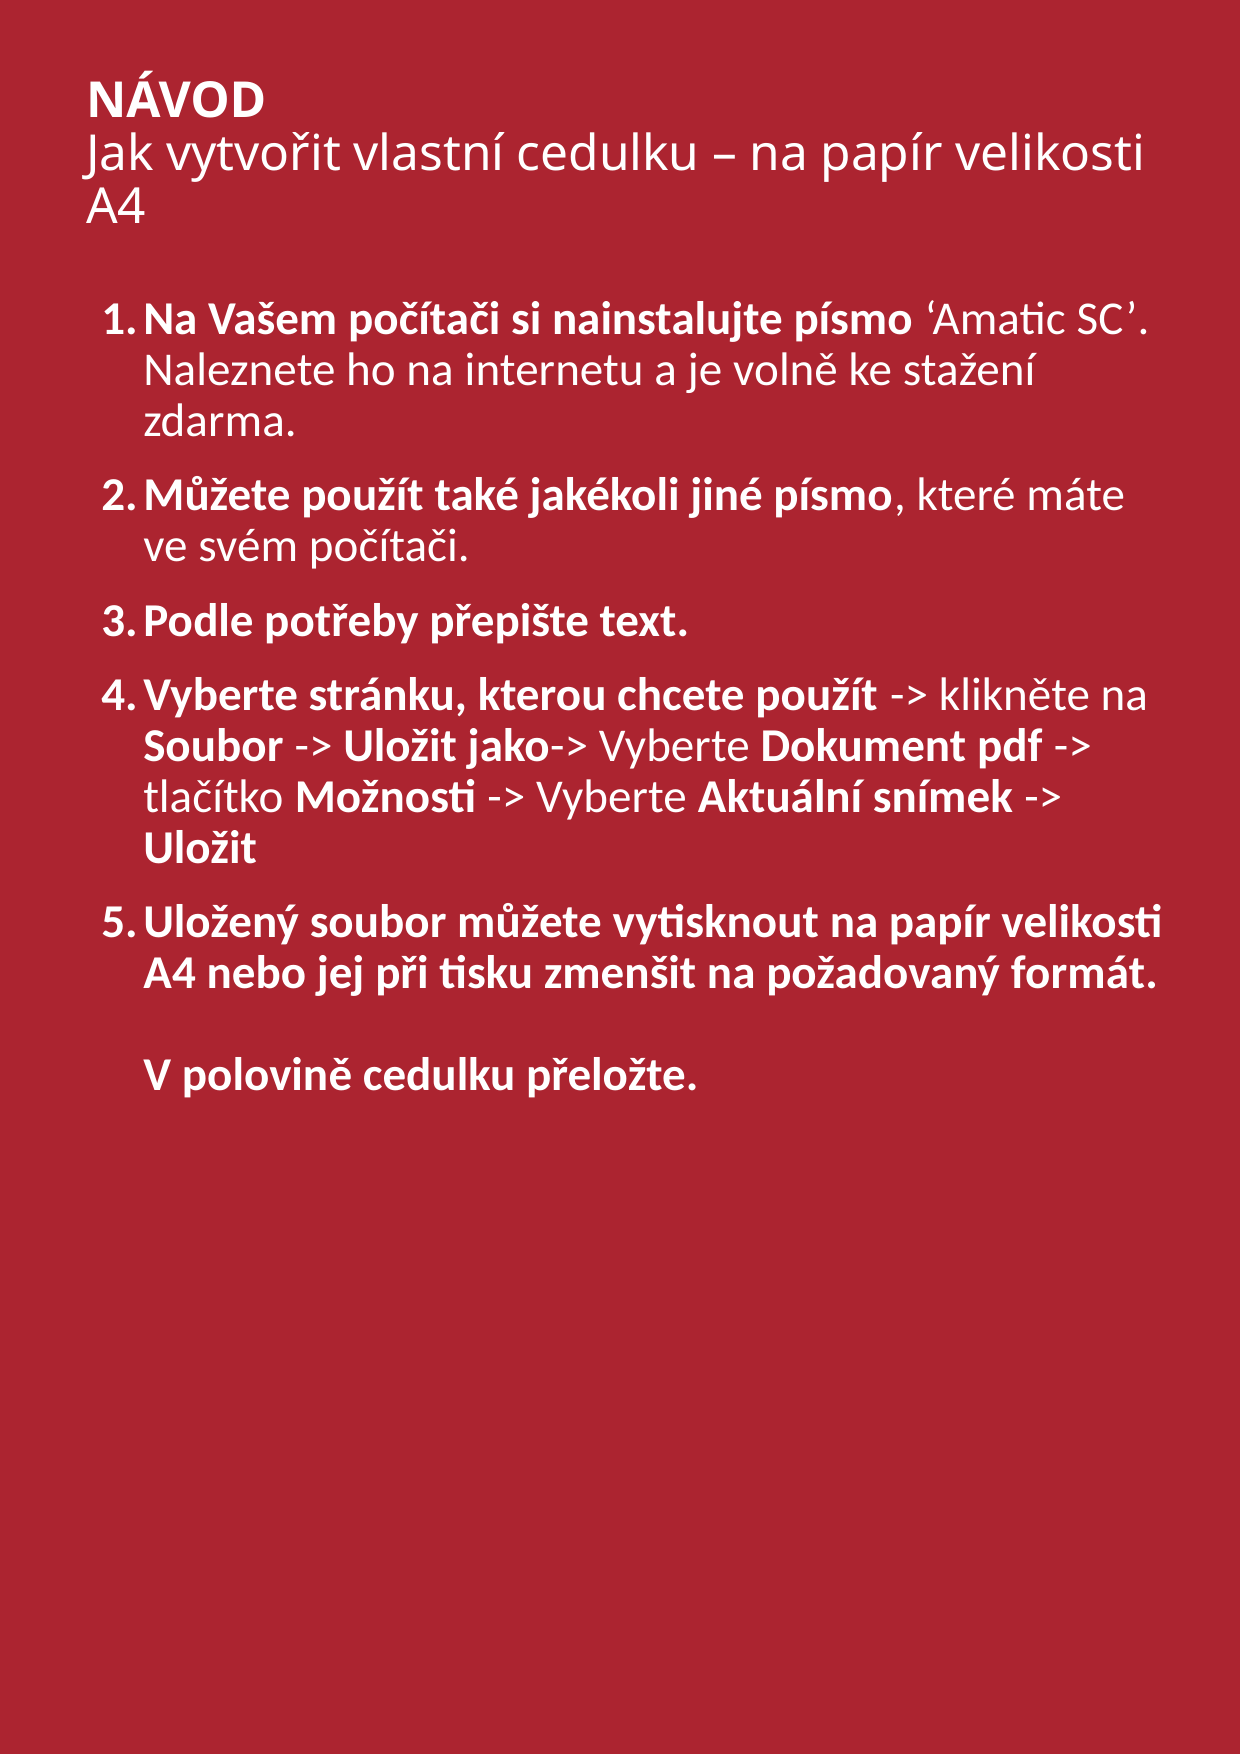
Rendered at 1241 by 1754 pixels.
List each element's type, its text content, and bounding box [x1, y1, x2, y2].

text_box NÁVOD Jak vytvořit vlastní cedulku – na papír velikosti A4 [78, 31, 1162, 278]
text_box Na Vašem počítači si nainstalujte písmo ‘Amatic SC’. Naleznete ho na internetu a je volně ke stažení zdarma. Můžete použít také jakékoli jiné písmo, které máte ve svém počítači. Podle potřeby přepište text. Vyberte stránku, kterou chcete použít -> klikněte na Soubor -> Uložit jako-> Vyberte Dokument pdf -> tlačítko Možnosti -> Vyberte Aktuální snímek -> Uložit Uložený soubor můžete vytisknout na papír velikosti A4 nebo jej při tisku zmenšit na požadovaný formát. V polovině cedulku přeložte. [94, 290, 1177, 1265]
